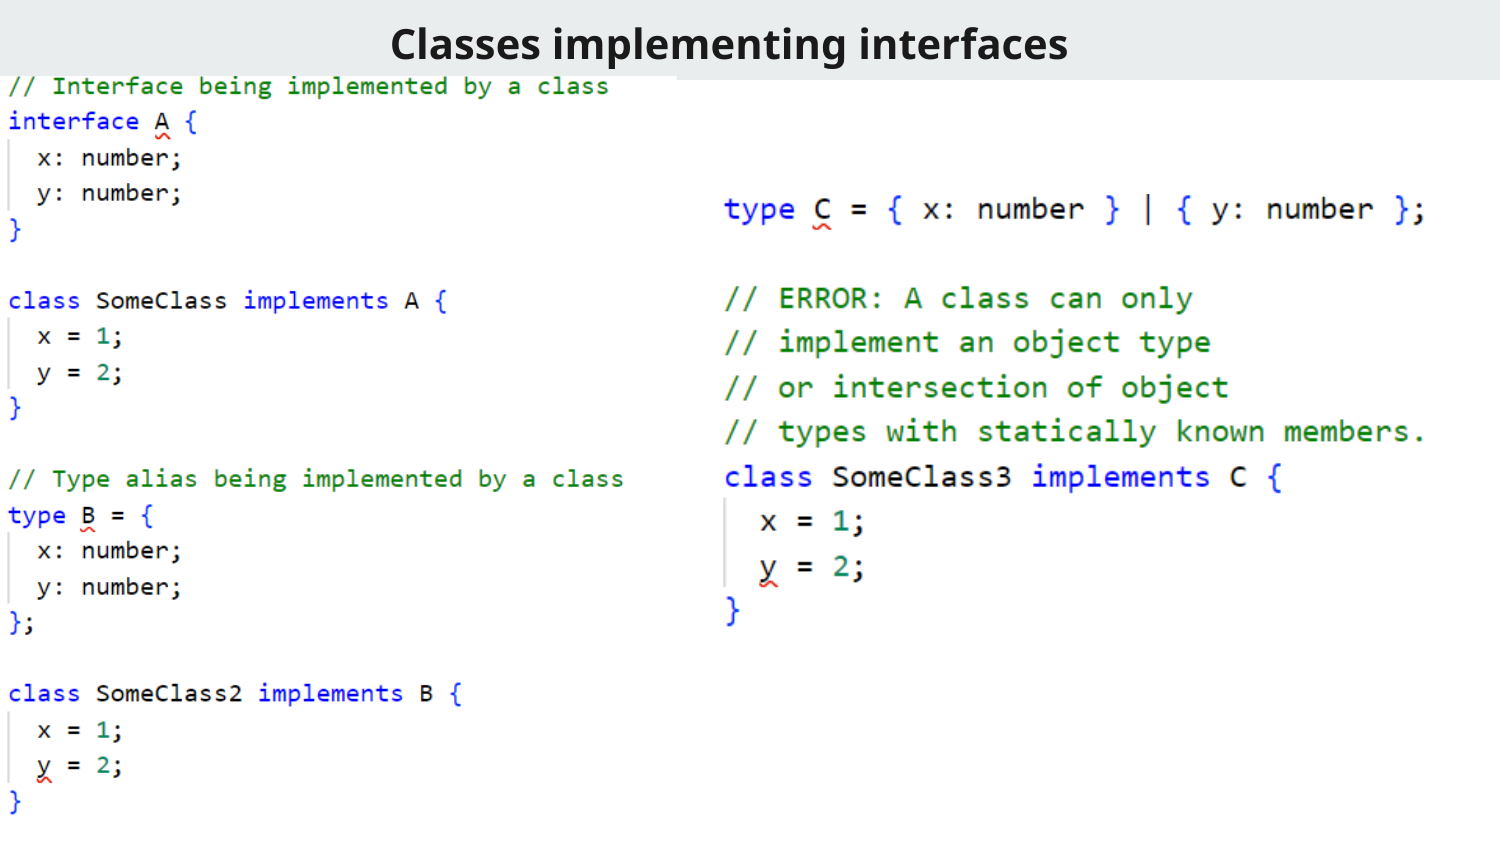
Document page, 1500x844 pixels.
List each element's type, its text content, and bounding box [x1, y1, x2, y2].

picture [722, 194, 1439, 650]
title Classes implementing interfaces [100, 0, 1359, 88]
picture [0, 76, 677, 844]
